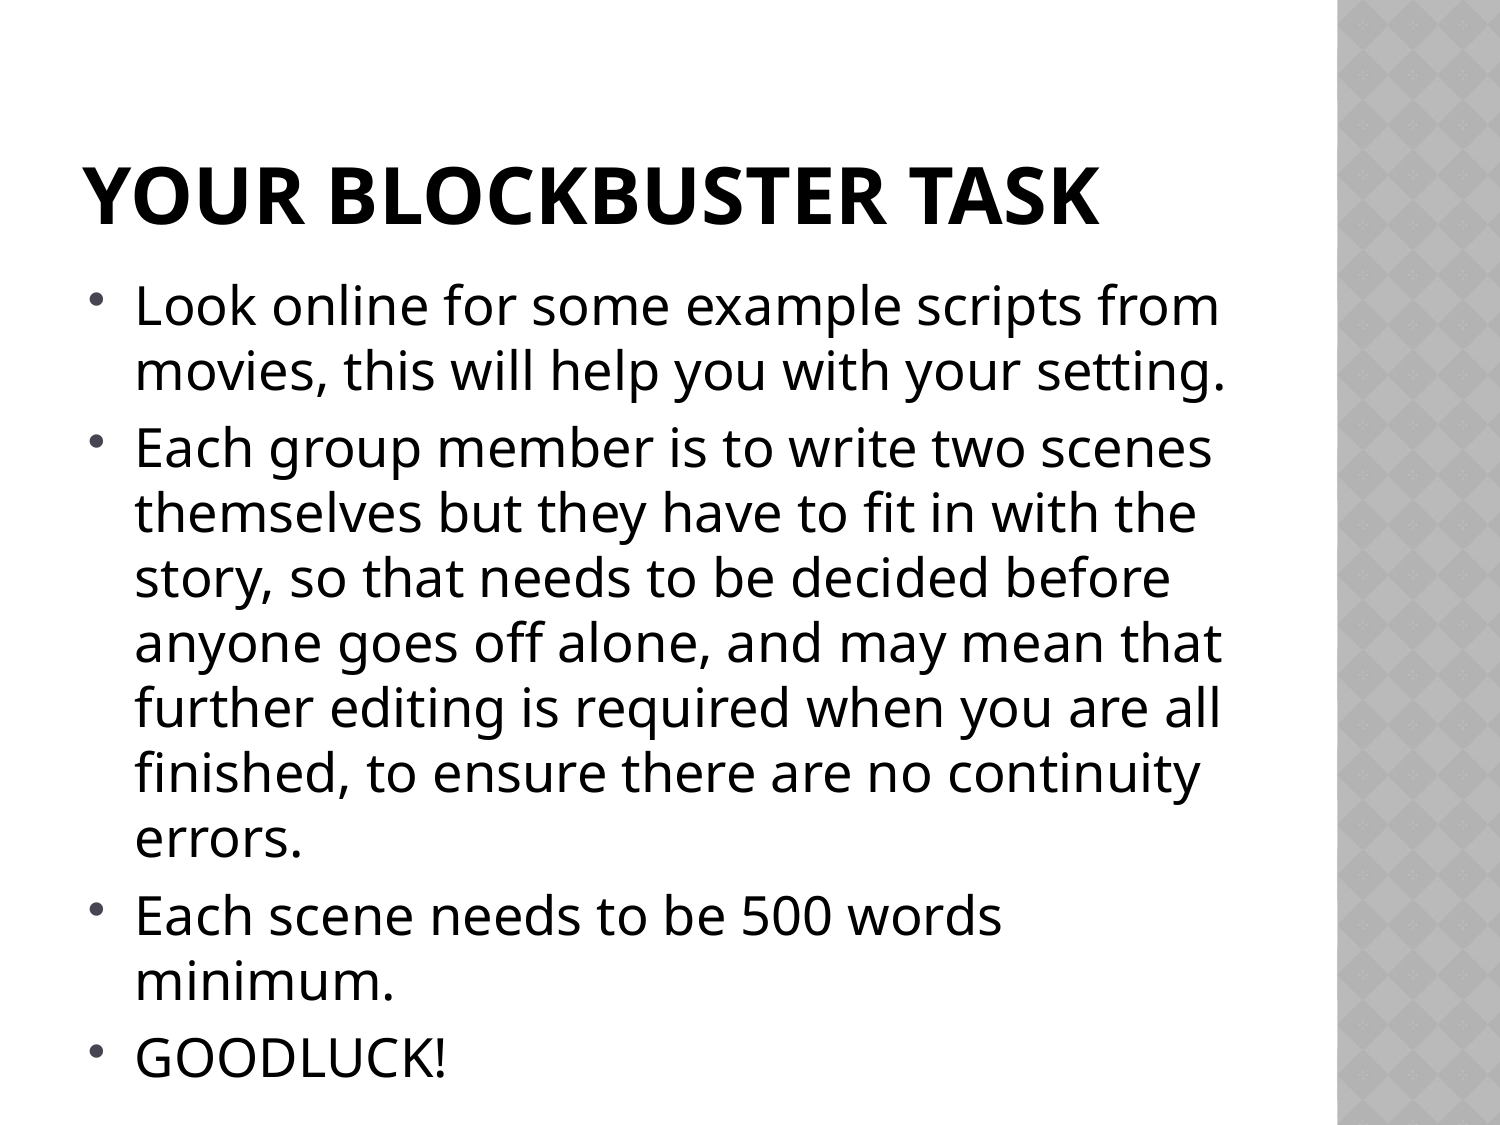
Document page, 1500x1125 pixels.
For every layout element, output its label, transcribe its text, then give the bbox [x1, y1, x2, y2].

title Your blockbuster task [75, 52, 1263, 240]
list Look online for some example scripts from movies, this will help you with your setting. Each group member is to write two scenes themselves but they have to fit in with the story, so that needs to be decided before anyone goes off alone, and may mean that further editing is required when you are all finished, to ensure there are no continuity errors. Each scene needs to be 500 words minimum. GOODLUCK! [75, 264, 1263, 1059]
